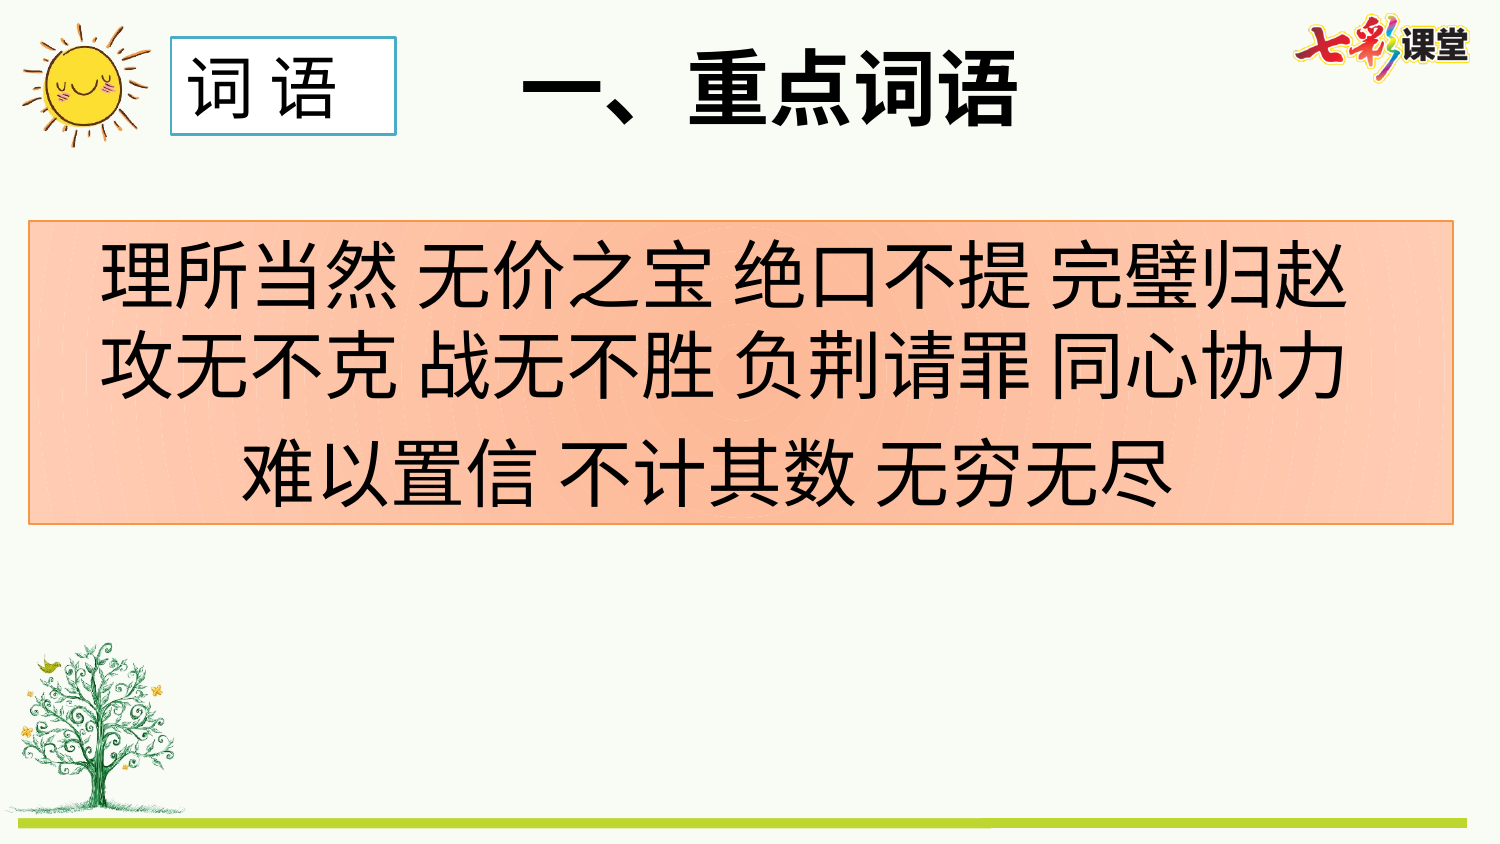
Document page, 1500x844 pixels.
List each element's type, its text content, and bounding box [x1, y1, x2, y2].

picture [1291, 9, 1472, 87]
picture [0, 0, 173, 172]
text_box 理所当然 无价之宝 绝口不提 完璧归赵 攻无不克 战无不胜 负荆请罪 同心协力 难以置信 不计其数 无穷无尽 [28, 220, 1454, 525]
picture [0, 608, 1467, 844]
text_box 词 语 [170, 36, 397, 136]
text_box 一、重点词语 [505, 28, 1035, 144]
